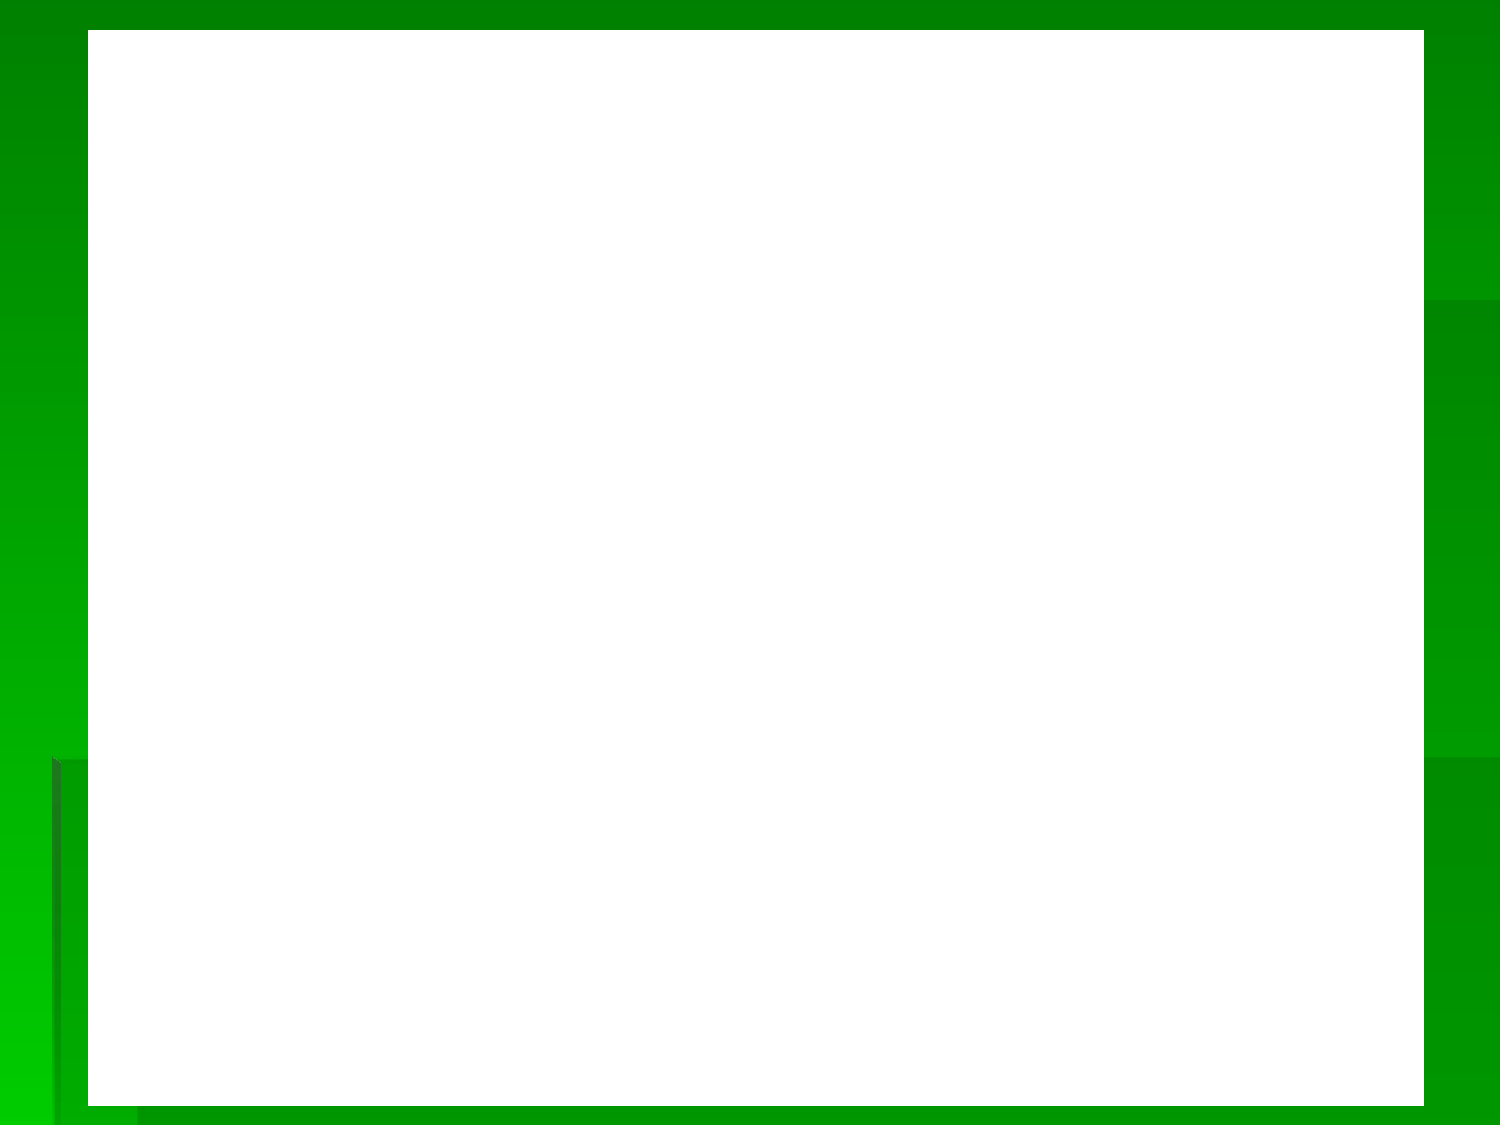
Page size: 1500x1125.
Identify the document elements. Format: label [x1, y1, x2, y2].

picture [88, 30, 1424, 1107]
